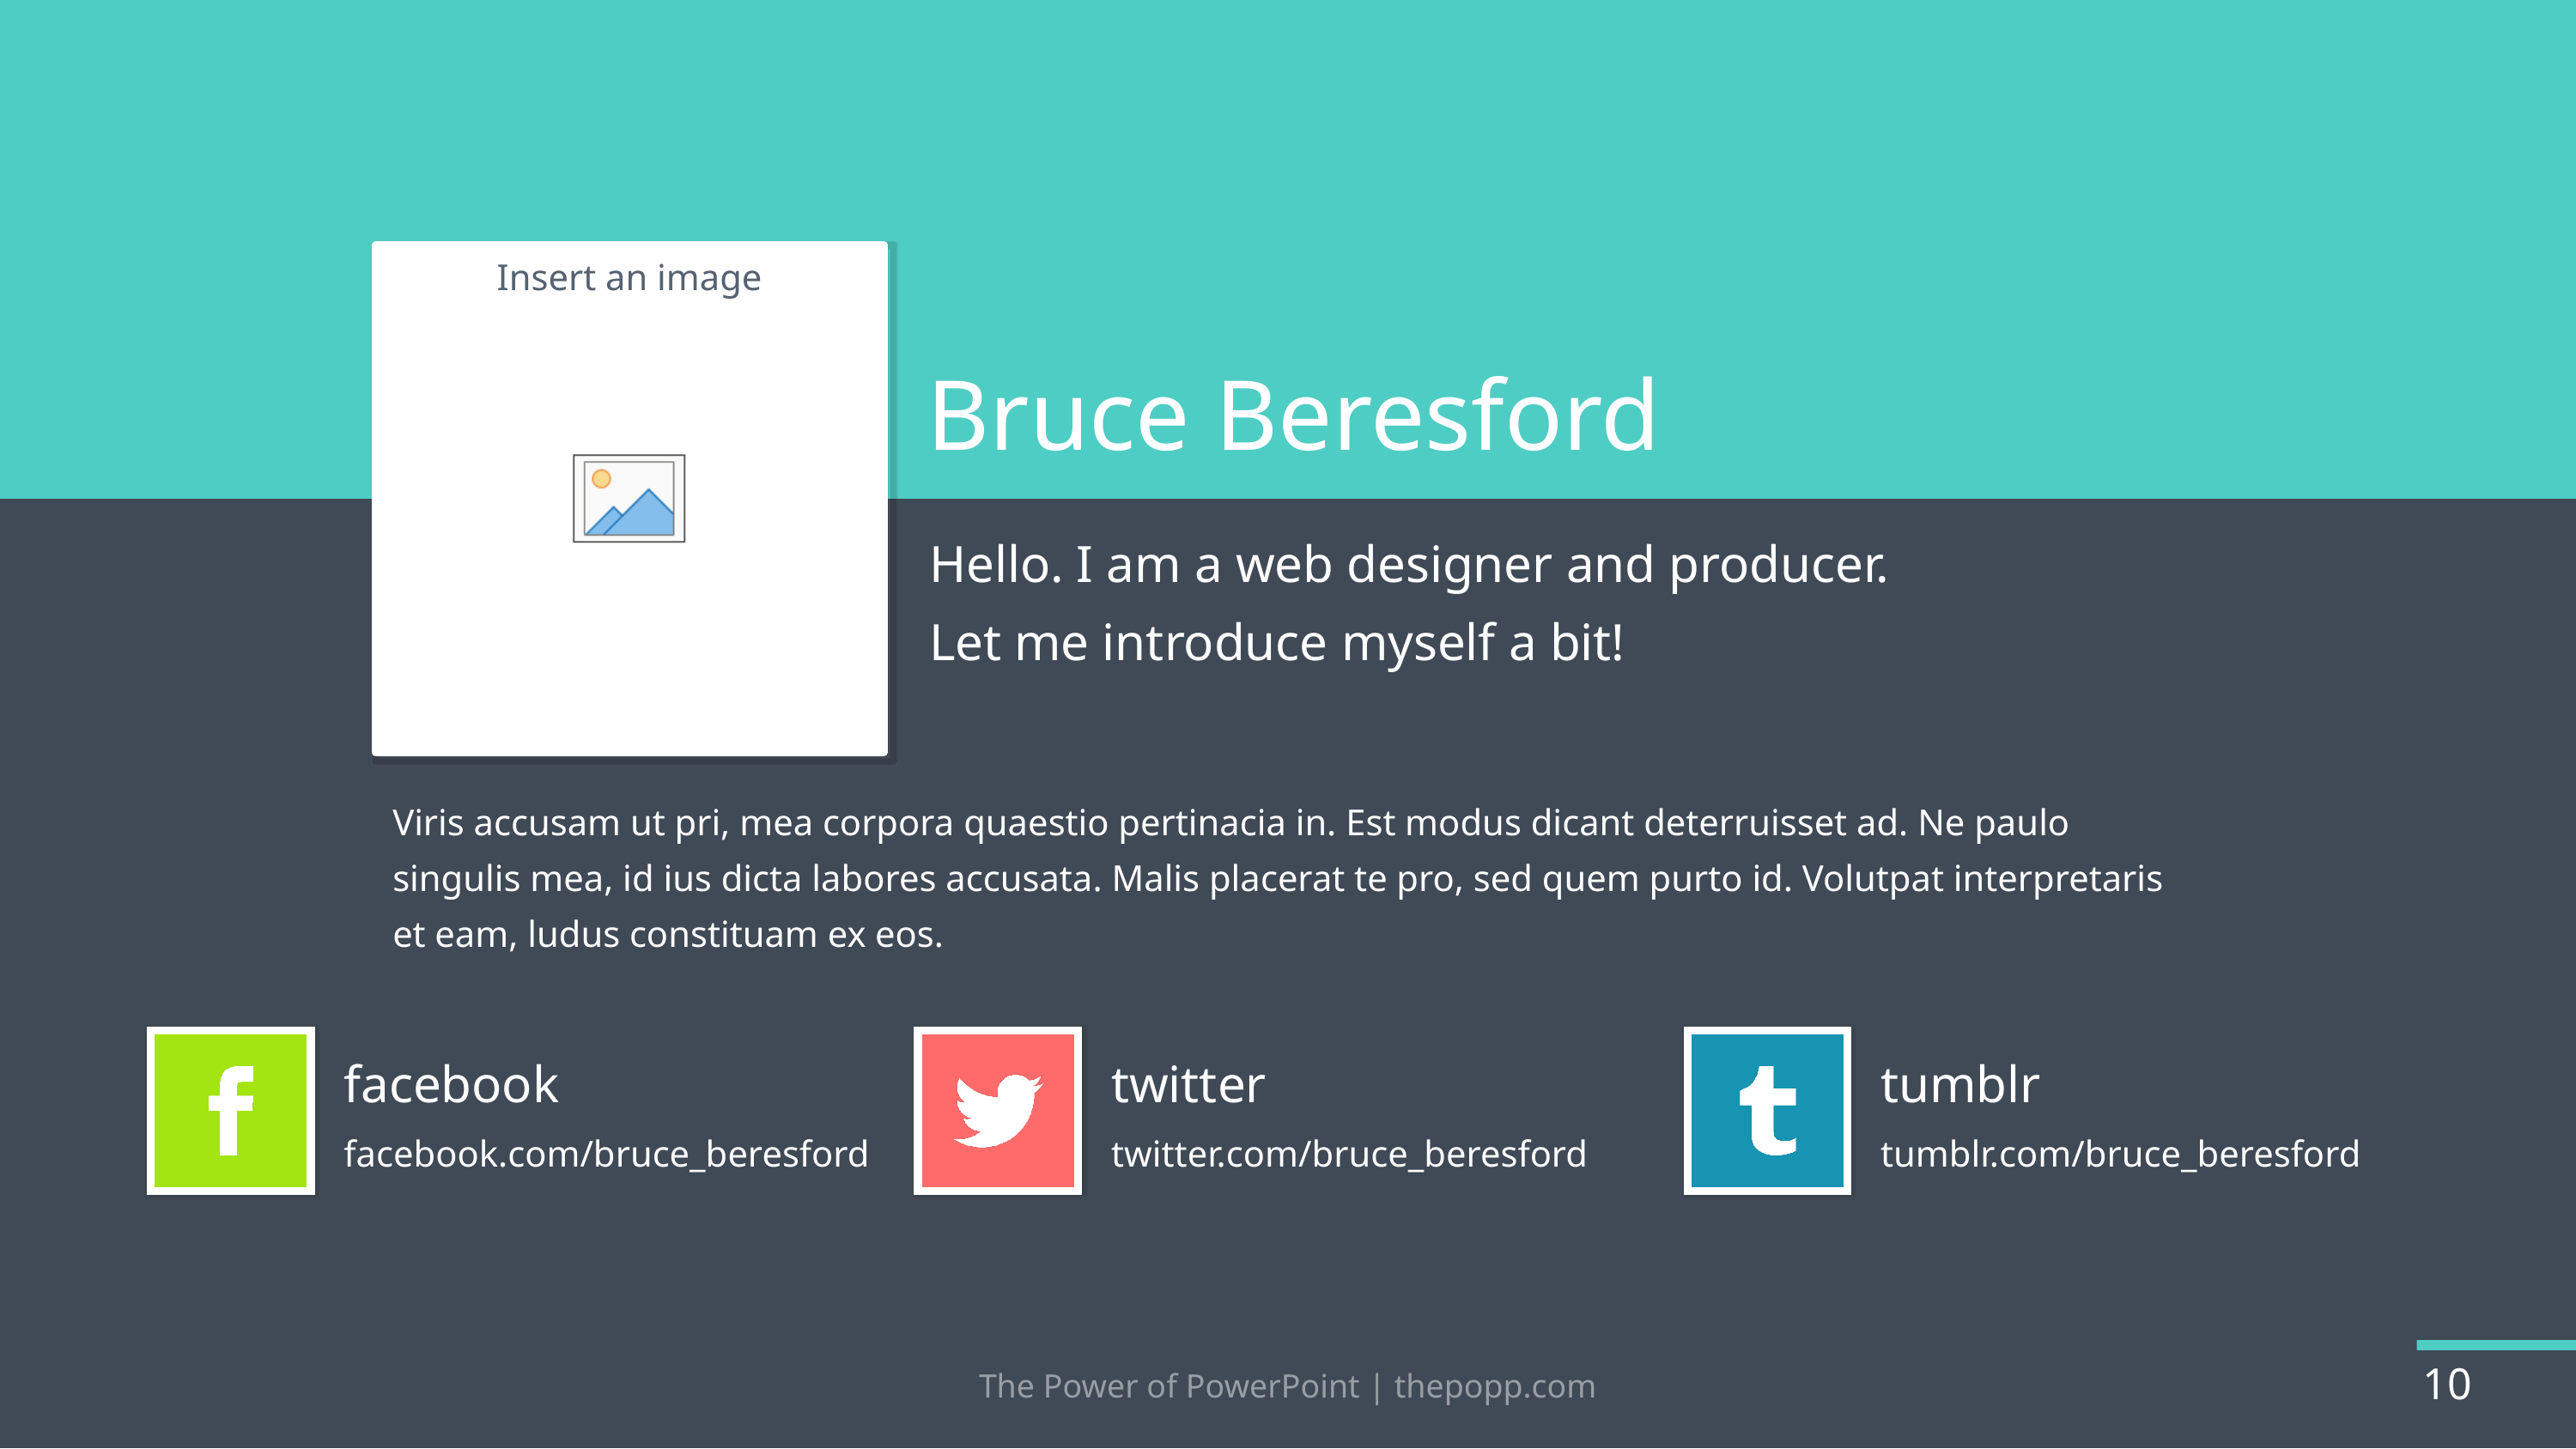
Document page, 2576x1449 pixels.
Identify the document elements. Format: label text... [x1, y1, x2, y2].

list facebook [331, 1030, 895, 1136]
picture [380, 248, 880, 749]
list Hello. I am a web designer and producer. Let me introduce myself a bit! [916, 508, 2215, 697]
list twitter.com/bruce_beresford [1098, 1136, 1662, 1192]
list Viris accusam ut pri, mea corpora quaestio pertinacia in. Est modus dicant deterruisset ad. Ne paulo singulis mea, id ius dicta labores accusata. Malis placerat te pro, sed quem purto id. Volutpat interpretaris et eam, ludus constituam ex eos. [380, 780, 2215, 995]
list tumblr.com/bruce_beresford [1868, 1136, 2432, 1192]
slide_number 10 [2409, 1351, 2576, 1421]
list tumblr [1868, 1030, 2432, 1136]
footer The Power of PowerPoint | thepopp.com [853, 1349, 1723, 1427]
picture [1722, 1066, 1813, 1155]
list twitter [1098, 1030, 1662, 1136]
picture [186, 1066, 276, 1155]
picture [953, 1066, 1043, 1155]
list Bruce Beresford [914, 304, 2212, 476]
list facebook.com/bruce_beresford [331, 1136, 895, 1192]
